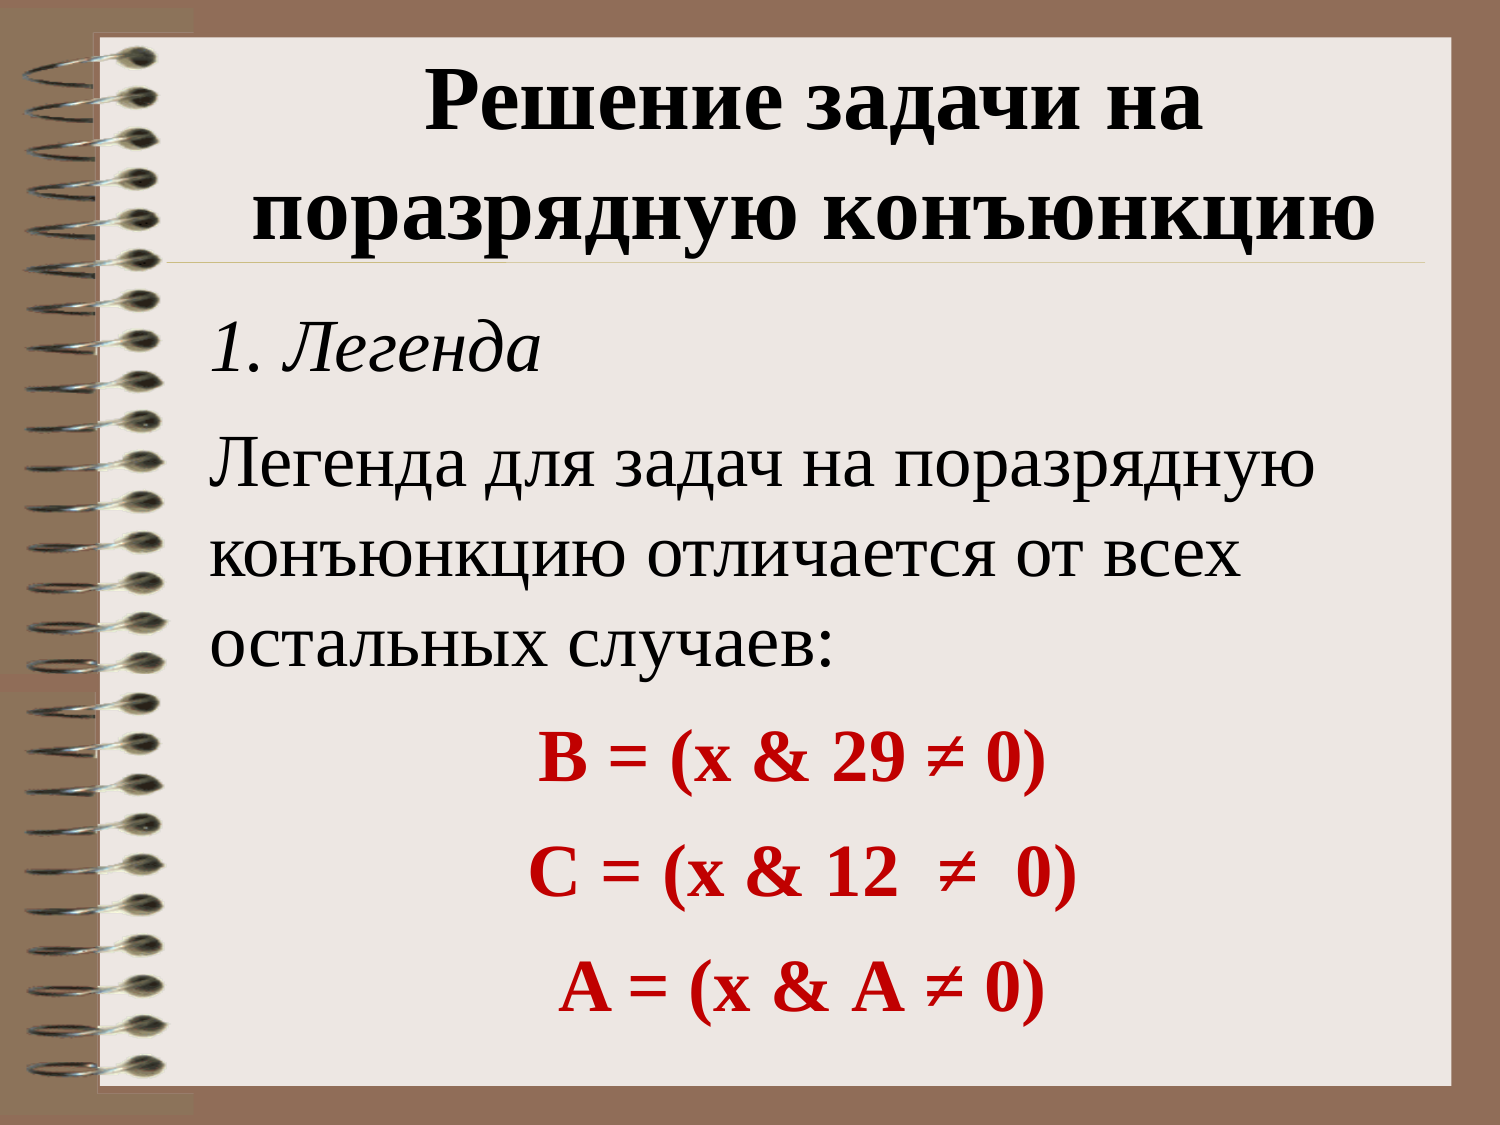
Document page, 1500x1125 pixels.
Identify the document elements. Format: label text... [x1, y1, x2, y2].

picture [0, 8, 194, 674]
text_box Легенда Легенда для задач на поразрядную конъюнкцию отличается от всех остальных случаев: B = (x & 29 ≠ 0) C = (x & 12 ≠ 0) A = (x & А ≠ 0) [194, 288, 1412, 1034]
picture [0, 692, 194, 1115]
text_box Решение задачи на поразрядную конъюнкцию [171, 30, 1459, 266]
